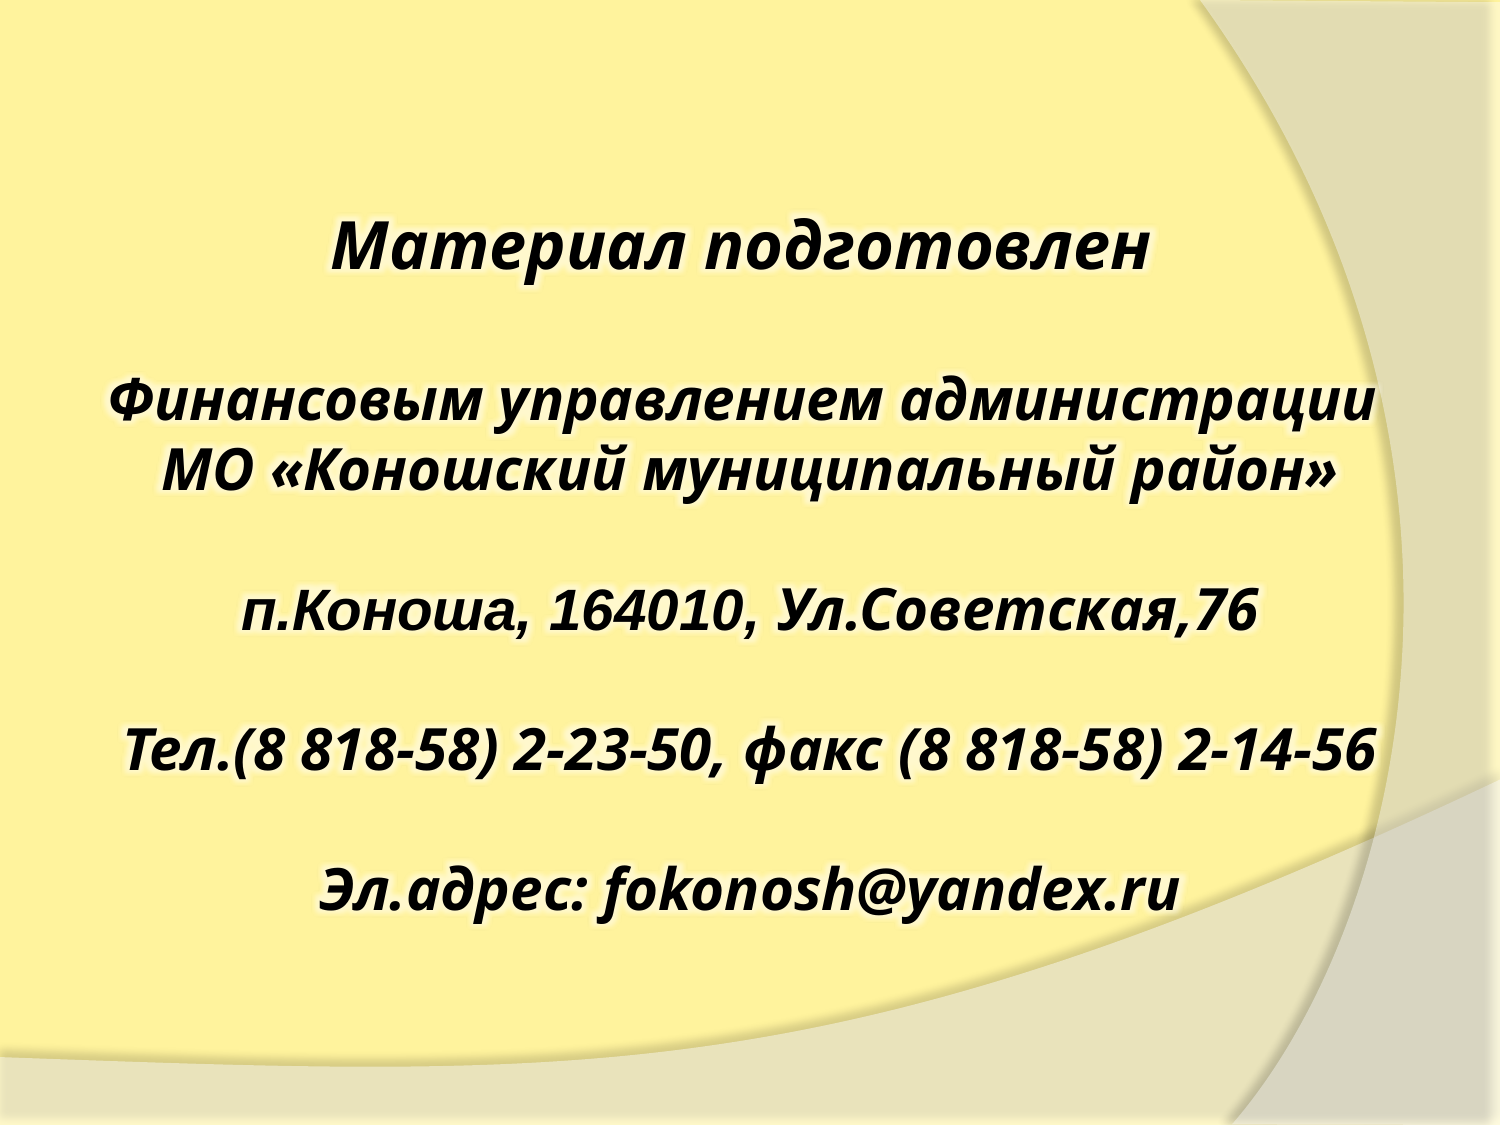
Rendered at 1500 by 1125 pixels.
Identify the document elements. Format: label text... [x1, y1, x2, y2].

text_box Материал подготовлен Финансовым управлением администрации МО «Коношский муниципальный район» п.Коноша, 164010, Ул.Советская,76 Тел.(8 818-58) 2-23-50, факс (8 818-58) 2-14-56 Эл.адрес: fokonosh@yandex.ru [0, 0, 1500, 1125]
